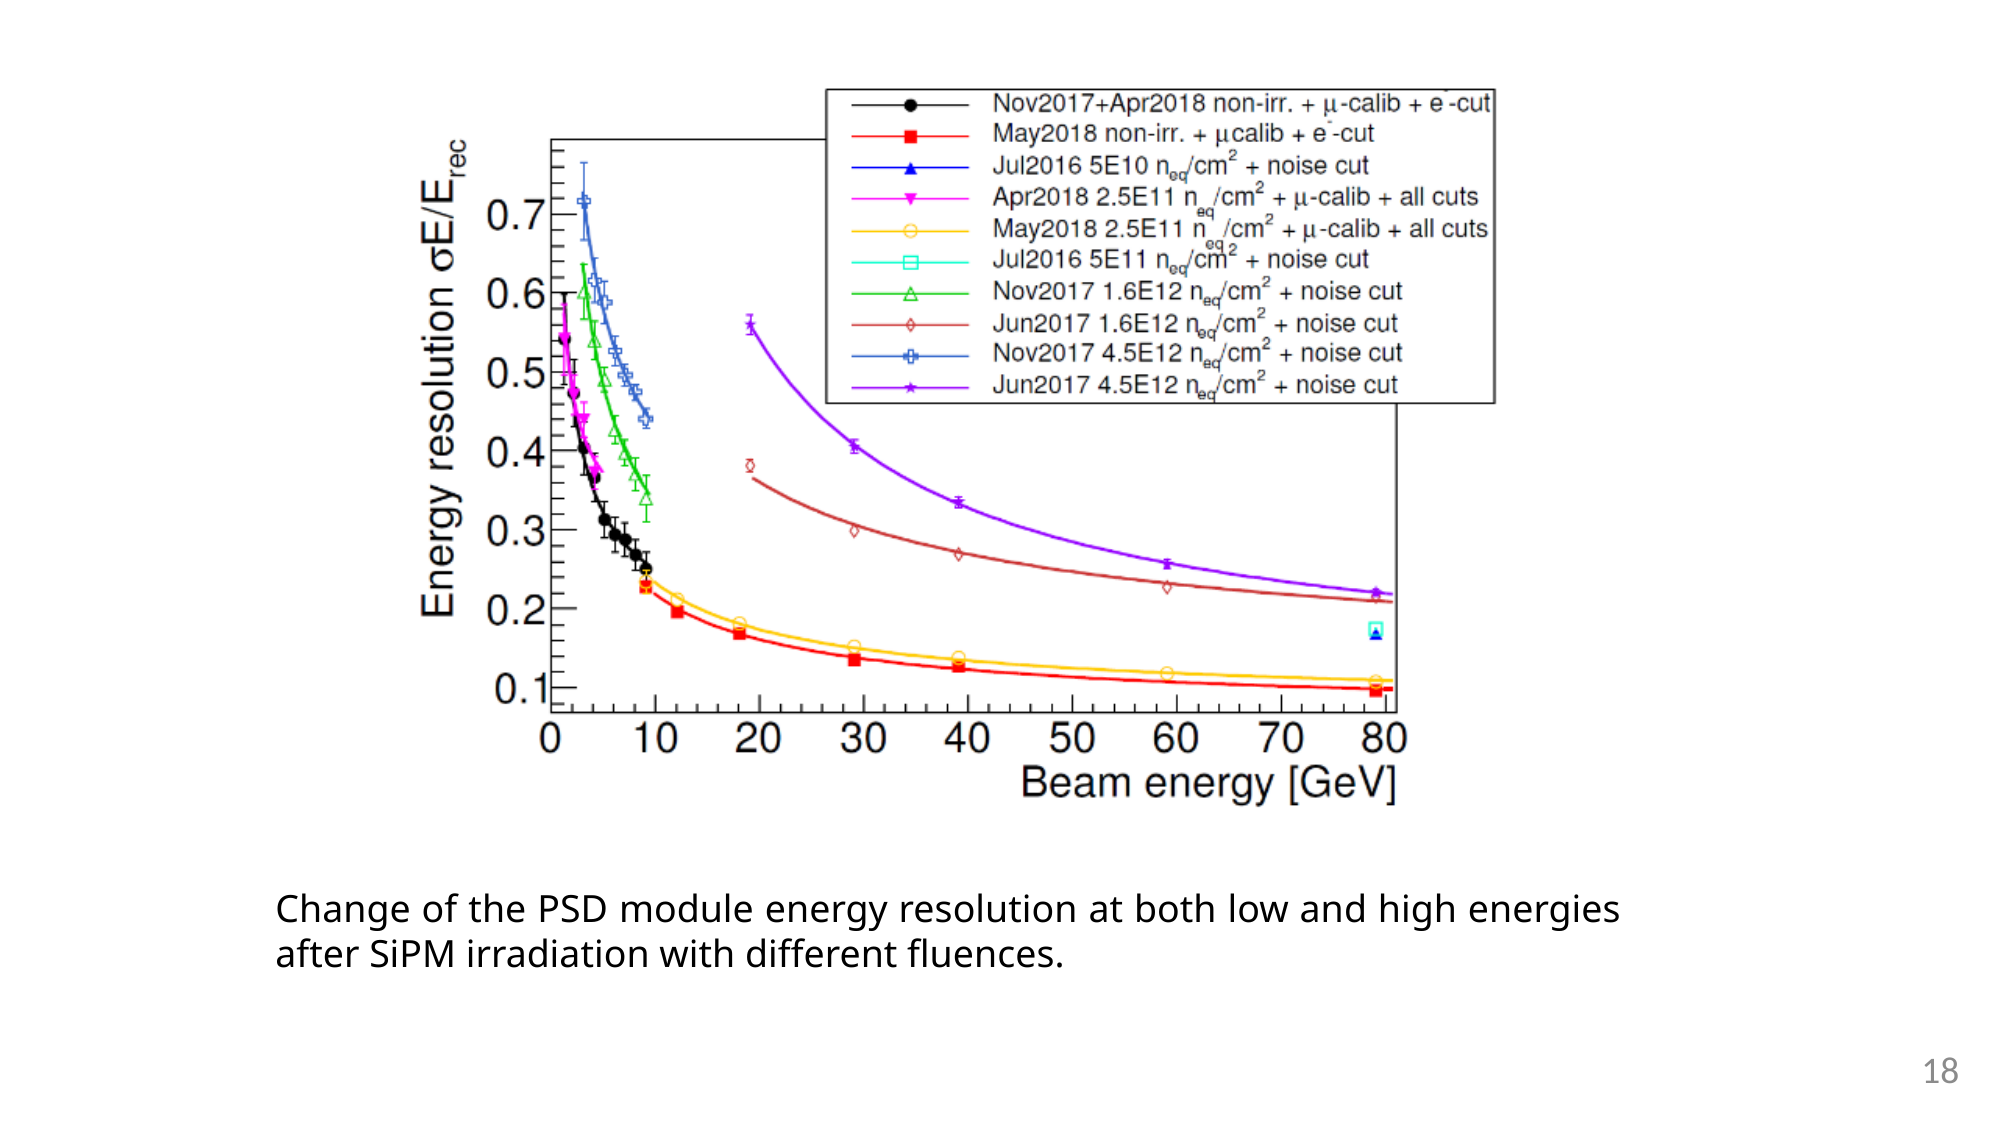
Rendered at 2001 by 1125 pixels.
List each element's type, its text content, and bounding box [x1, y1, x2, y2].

text_box <номер> [1524, 1038, 1975, 1099]
picture [404, 78, 1501, 830]
text_box Change of the PSD module energy resolution at both low and high energies after SiPM irradiation with different fluences. [260, 877, 1638, 1027]
